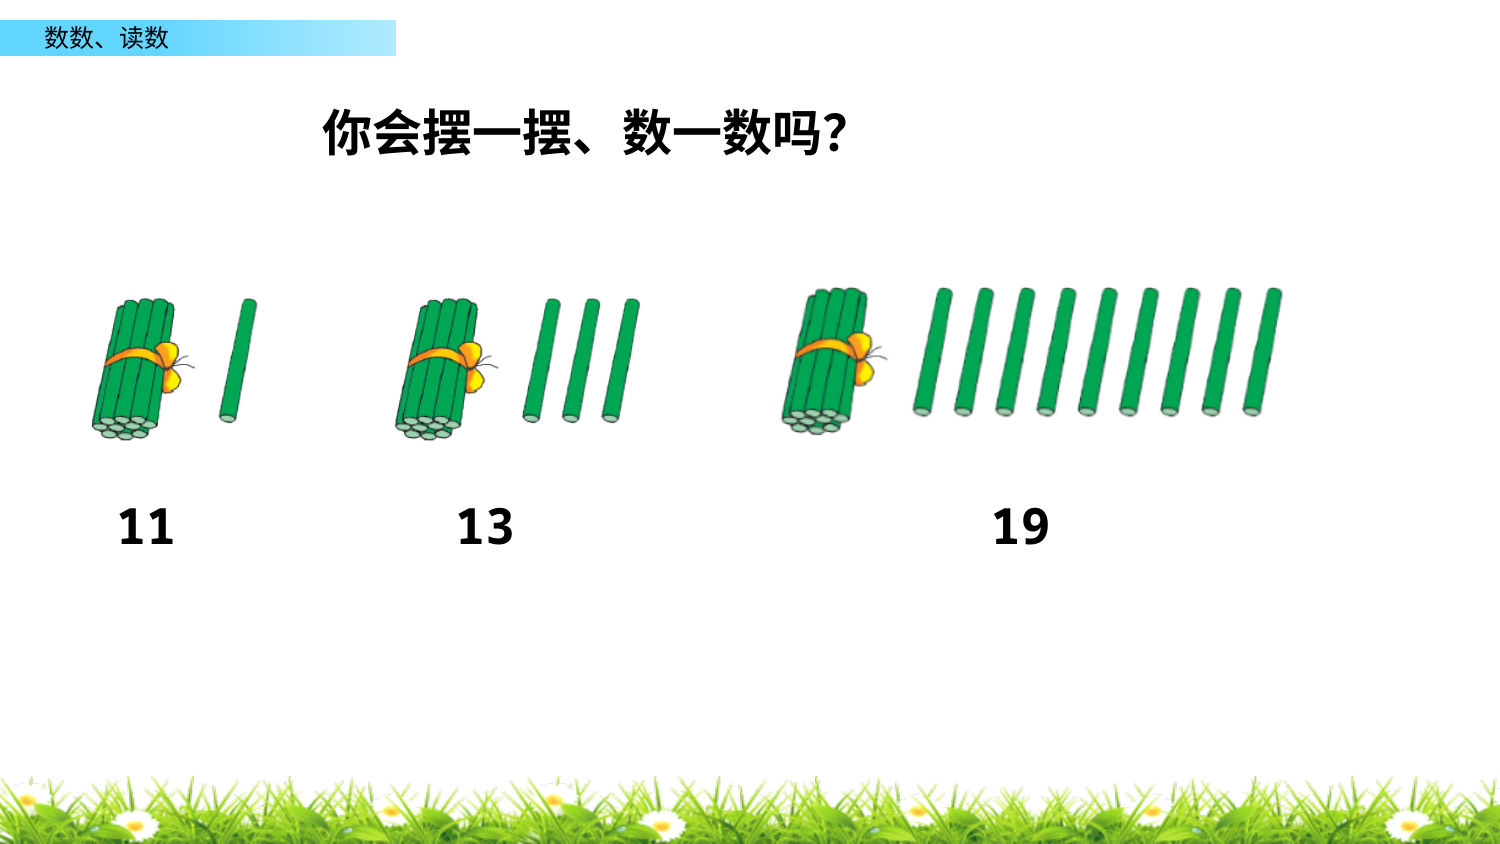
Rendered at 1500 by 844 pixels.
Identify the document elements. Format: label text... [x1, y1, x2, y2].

picture [0, 776, 1500, 844]
text_box 13 [440, 486, 530, 562]
text_box 19 [975, 486, 1066, 562]
text_box 11 [101, 486, 191, 562]
picture [773, 252, 1290, 445]
picture [70, 275, 669, 458]
text_box 你会摆一摆、数一数吗？ [281, 93, 914, 169]
